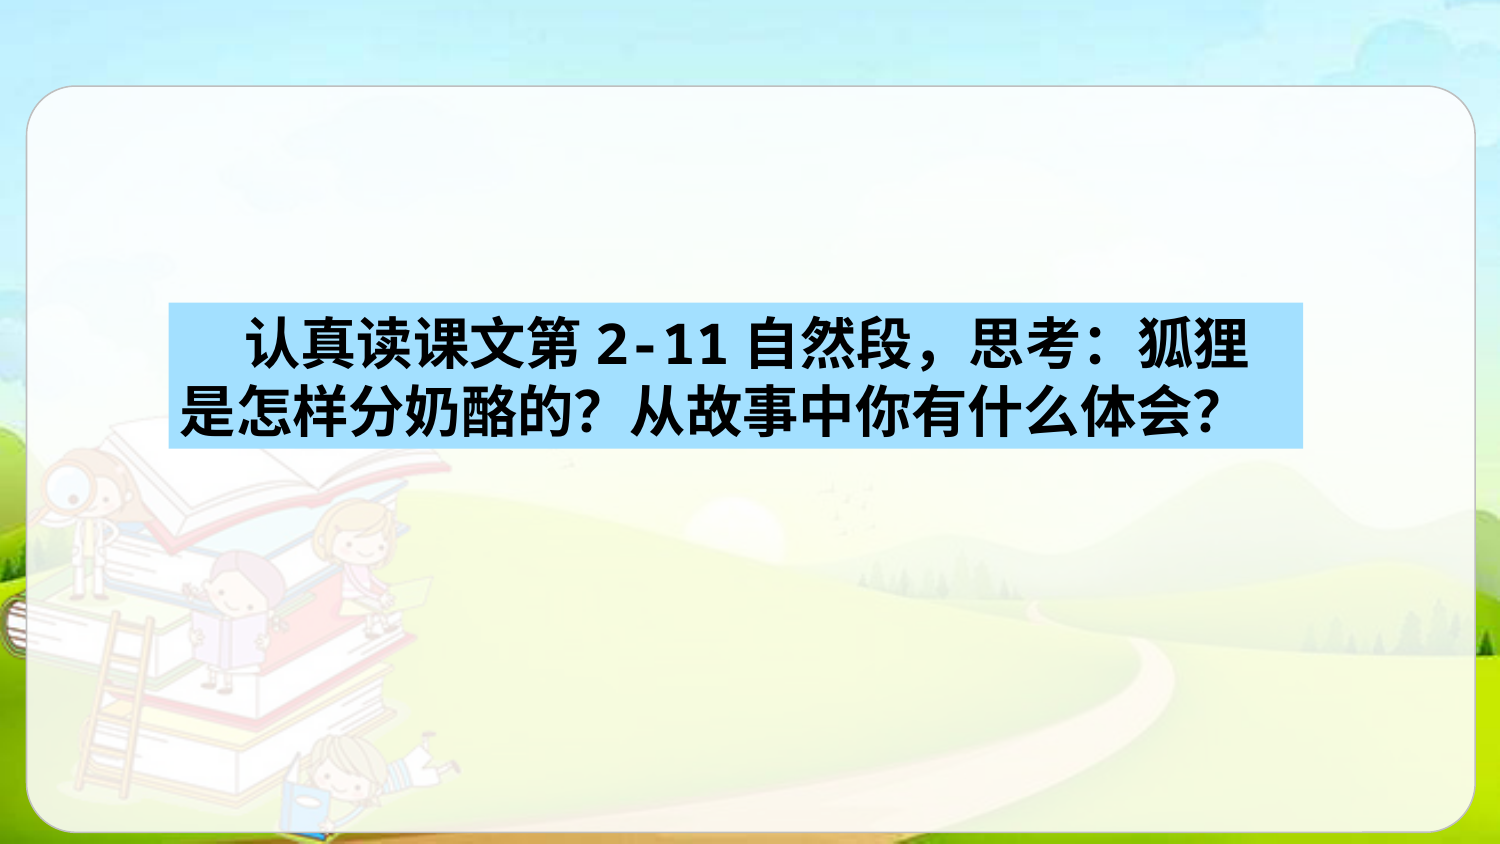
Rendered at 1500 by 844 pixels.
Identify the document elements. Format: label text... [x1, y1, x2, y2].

picture [0, 0, 1500, 844]
text_box 认真读课文第2-11自然段，思考：狐狸是怎样分奶酪的？从故事中你有什么体会？ [168, 302, 1304, 449]
